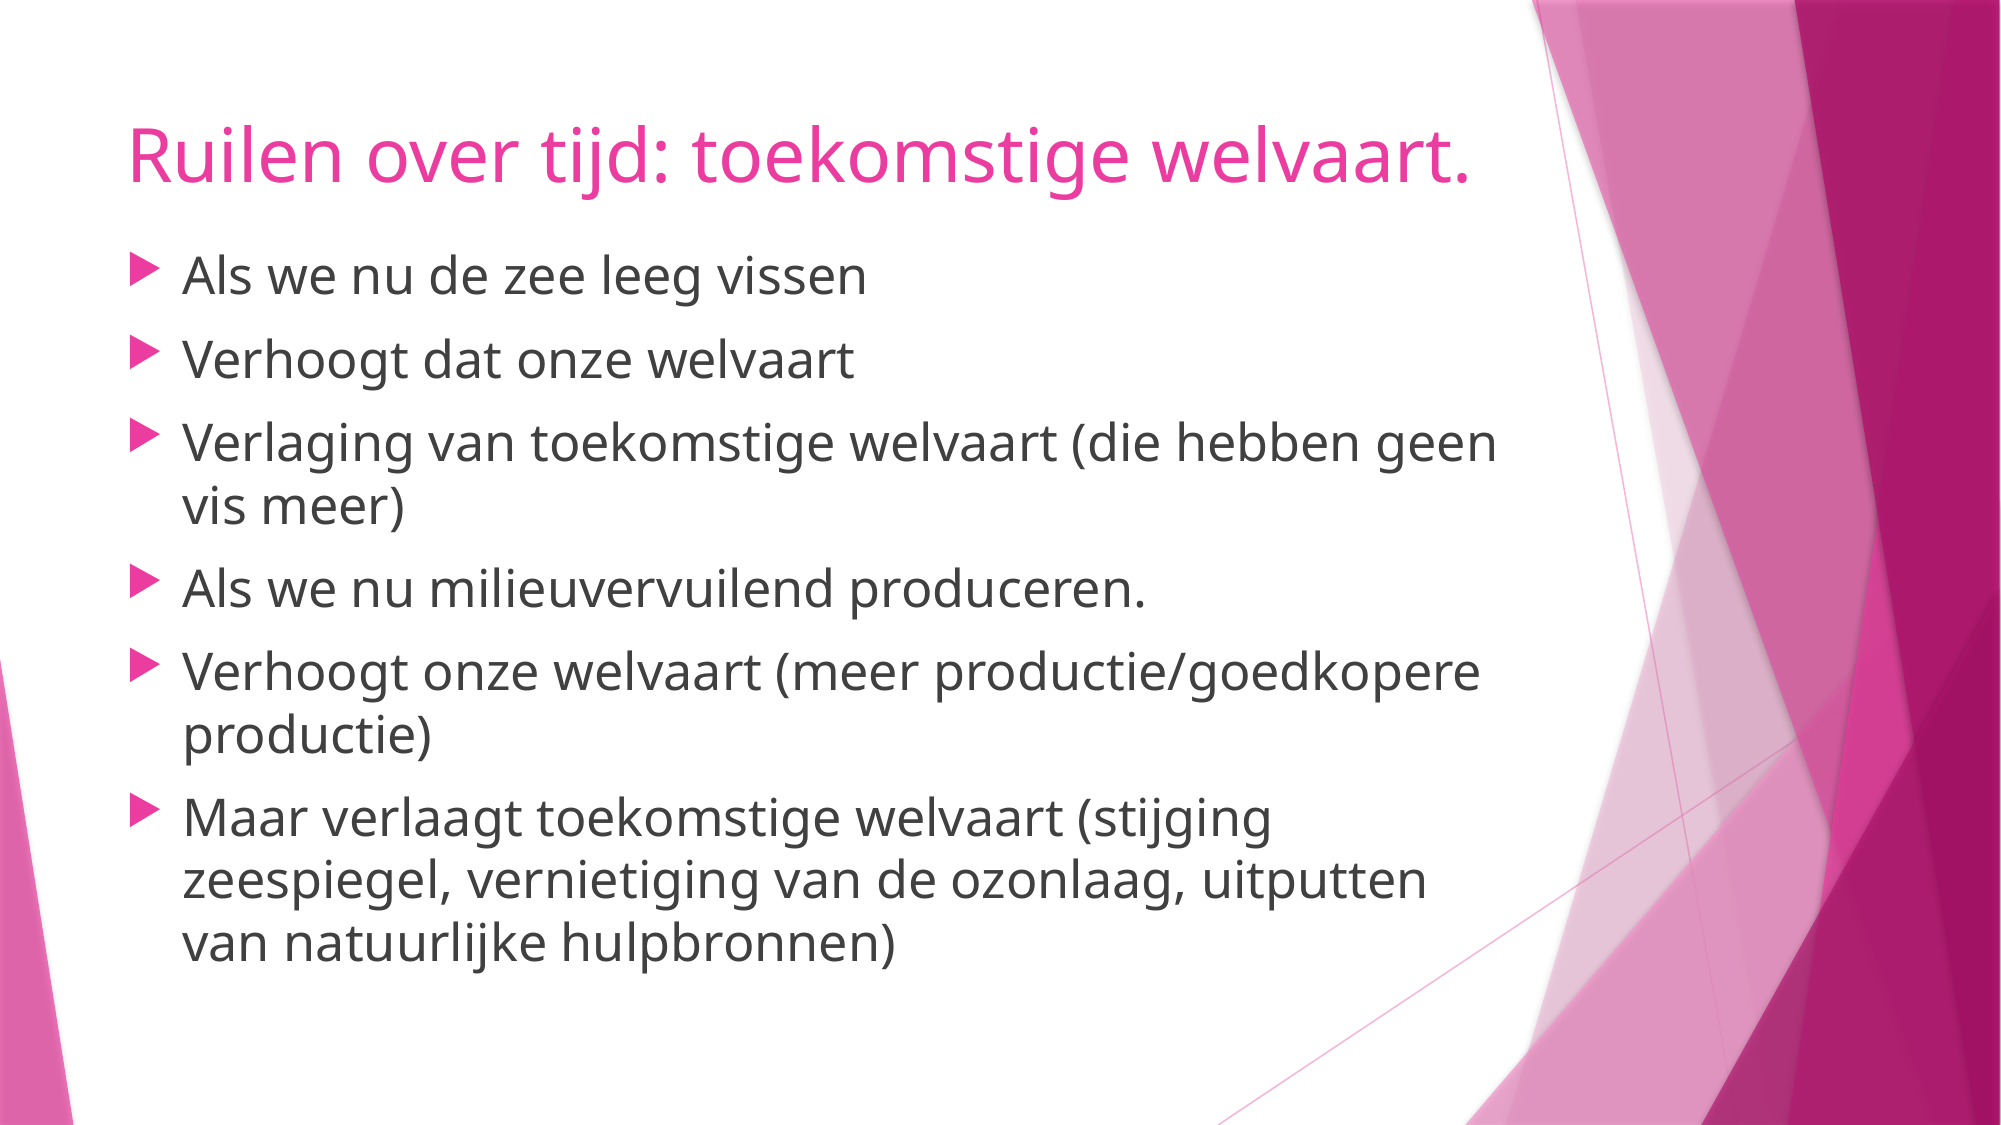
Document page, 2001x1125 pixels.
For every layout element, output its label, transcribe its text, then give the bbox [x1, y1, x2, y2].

title Ruilen over tijd: toekomstige welvaart. [111, 99, 1522, 235]
list Als we nu de zee leeg vissen Verhoogt dat onze welvaart Verlaging van toekomstige welvaart (die hebben geen vis meer) Als we nu milieuvervuilend produceren. Verhoogt onze welvaart (meer productie/goedkopere productie) Maar verlaagt toekomstige welvaart (stijging zeespiegel, vernietiging van de ozonlaag, uitputten van natuurlijke hulpbronnen) [111, 235, 1522, 991]
